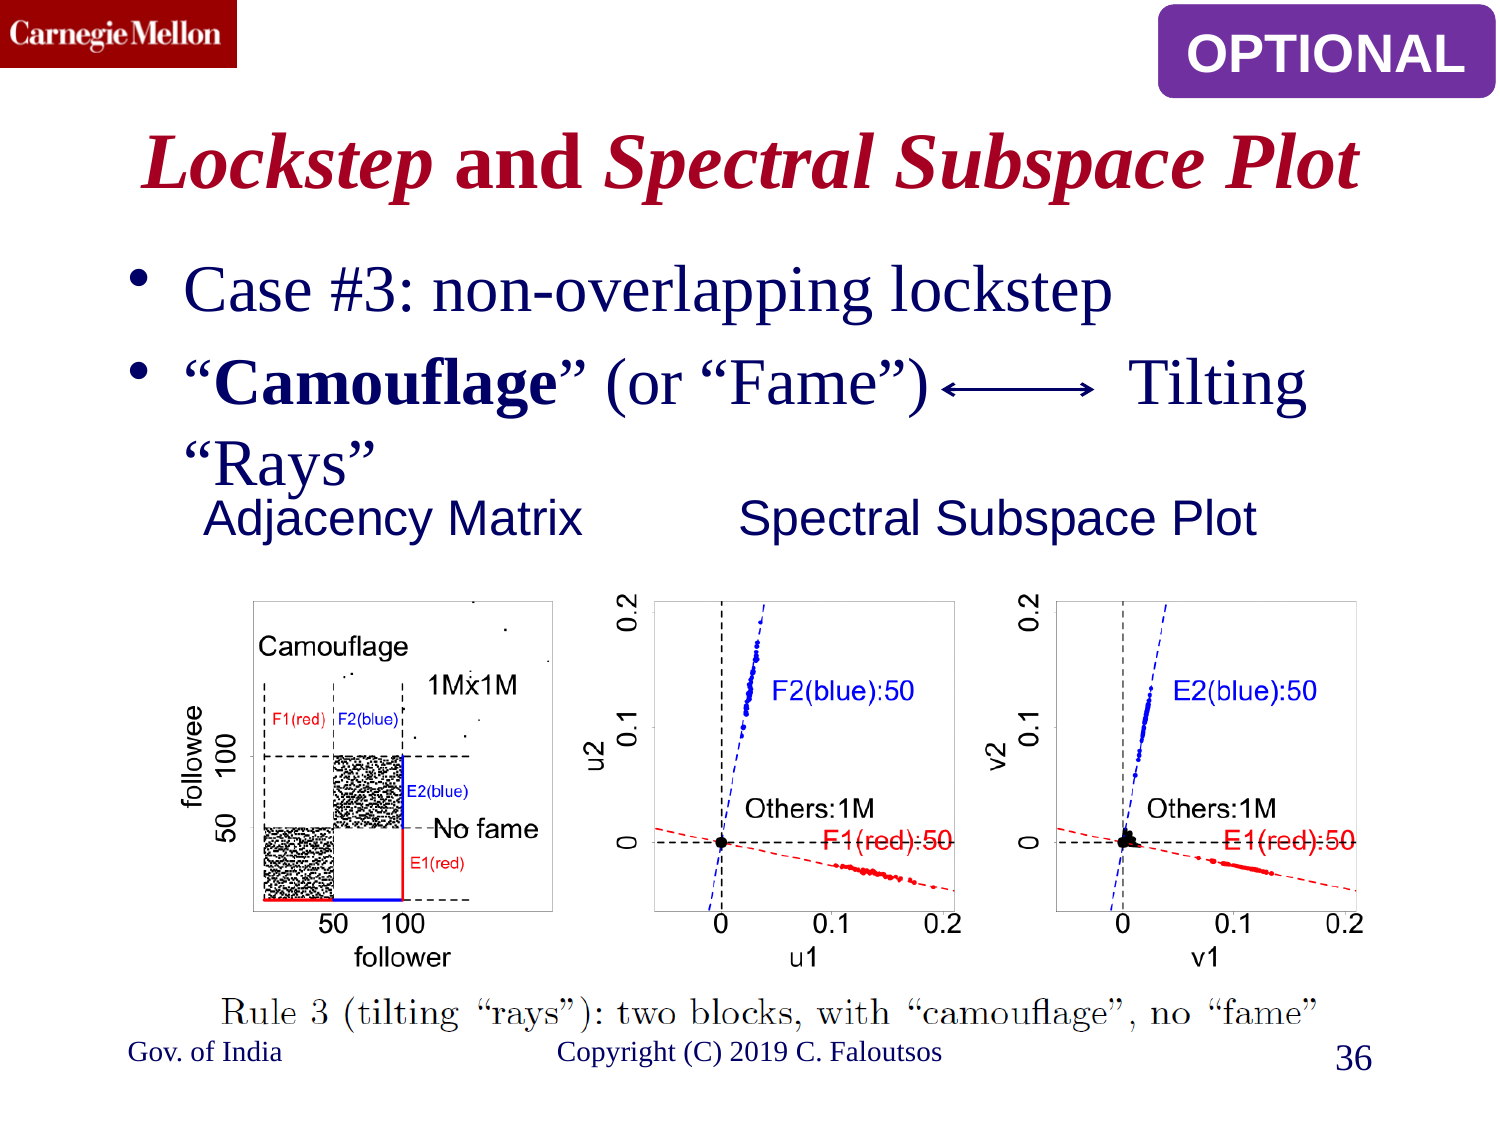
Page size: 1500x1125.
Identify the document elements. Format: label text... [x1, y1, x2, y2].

picture [168, 592, 1366, 1033]
text_box Adjacency Matrix [188, 477, 599, 553]
list Case #3: non-overlapping lockstep “Camouflage” (or “Fame”) Tilting “Rays” [112, 237, 1388, 1001]
slide_number 36 [1074, 1024, 1388, 1101]
picture [0, 0, 237, 68]
text_box OPTIONAL [1158, 4, 1496, 98]
text_box Spectral Subspace Plot [656, 477, 1340, 553]
title Lockstep and Spectral Subspace Plot [112, 99, 1388, 213]
slide_number Gov. of India [112, 1024, 426, 1101]
footer Copyright (C) 2019 C. Faloutsos [512, 1041, 988, 1101]
